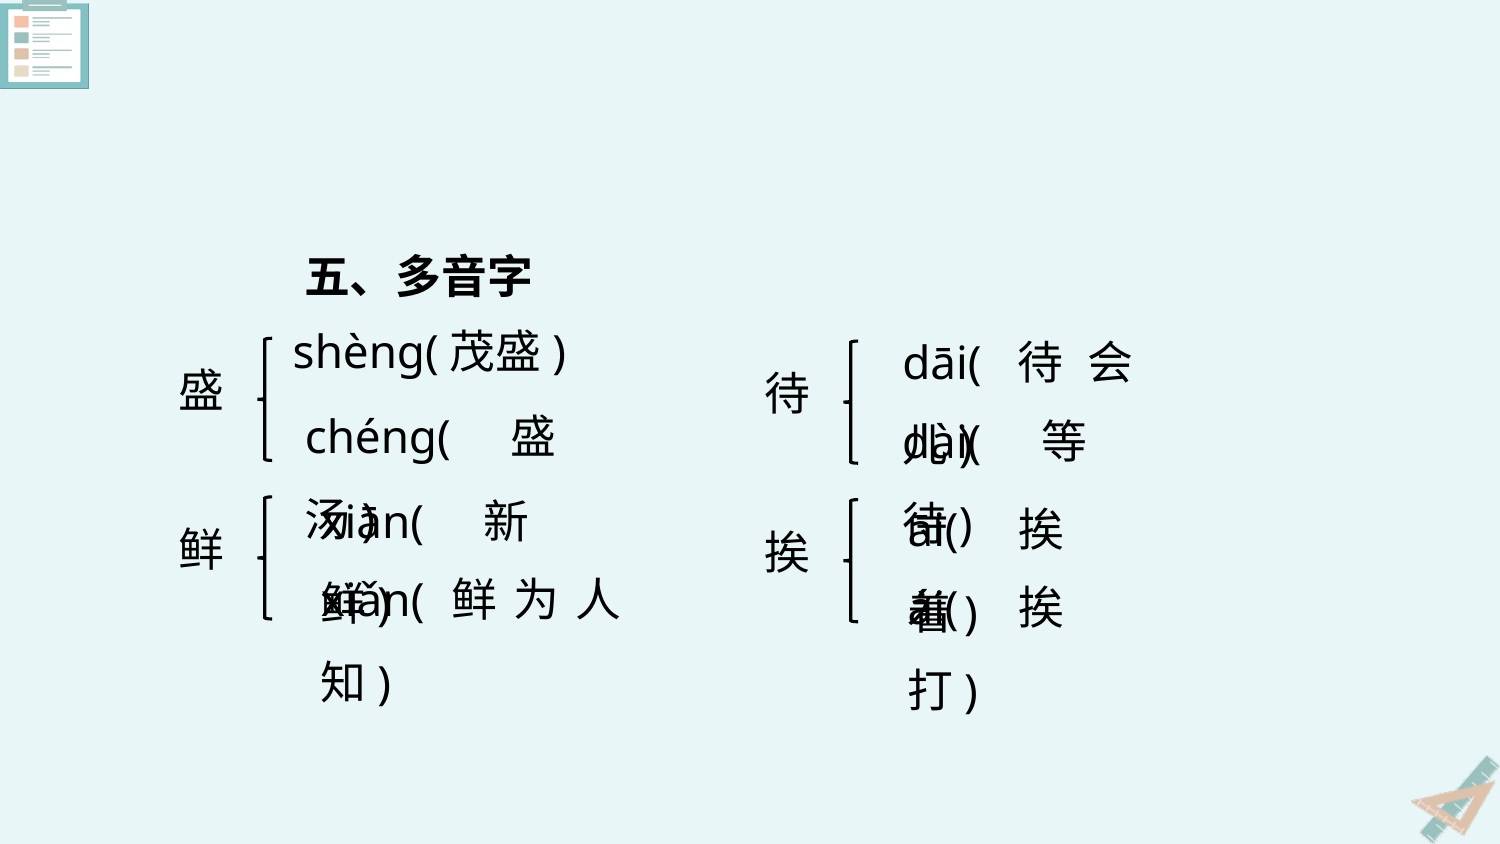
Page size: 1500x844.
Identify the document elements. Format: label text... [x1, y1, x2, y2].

text_box [257, 337, 273, 461]
text_box [843, 340, 859, 464]
text_box dāi(待会儿) [887, 298, 1148, 396]
text_box [875, 215, 1288, 615]
text_box āi(挨着) [892, 466, 1079, 544]
text_box ái(挨打) [892, 544, 1079, 642]
text_box [257, 496, 273, 620]
text_box 挨 [749, 516, 796, 587]
picture [0, 0, 89, 89]
text_box 五、多音字 [289, 212, 702, 640]
text_box xiǎn(鲜为人知) [306, 536, 637, 634]
text_box shèng(茂盛) [277, 315, 581, 386]
text_box dài(等待) [887, 377, 1102, 475]
picture [1411, 755, 1500, 844]
text_box 鲜 [163, 513, 210, 584]
text_box chéng(盛汤) [290, 372, 572, 471]
text_box [843, 499, 859, 623]
text_box xiān(新鲜) [305, 457, 545, 555]
text_box 待 [749, 356, 787, 427]
text_box 盛 [163, 353, 201, 424]
